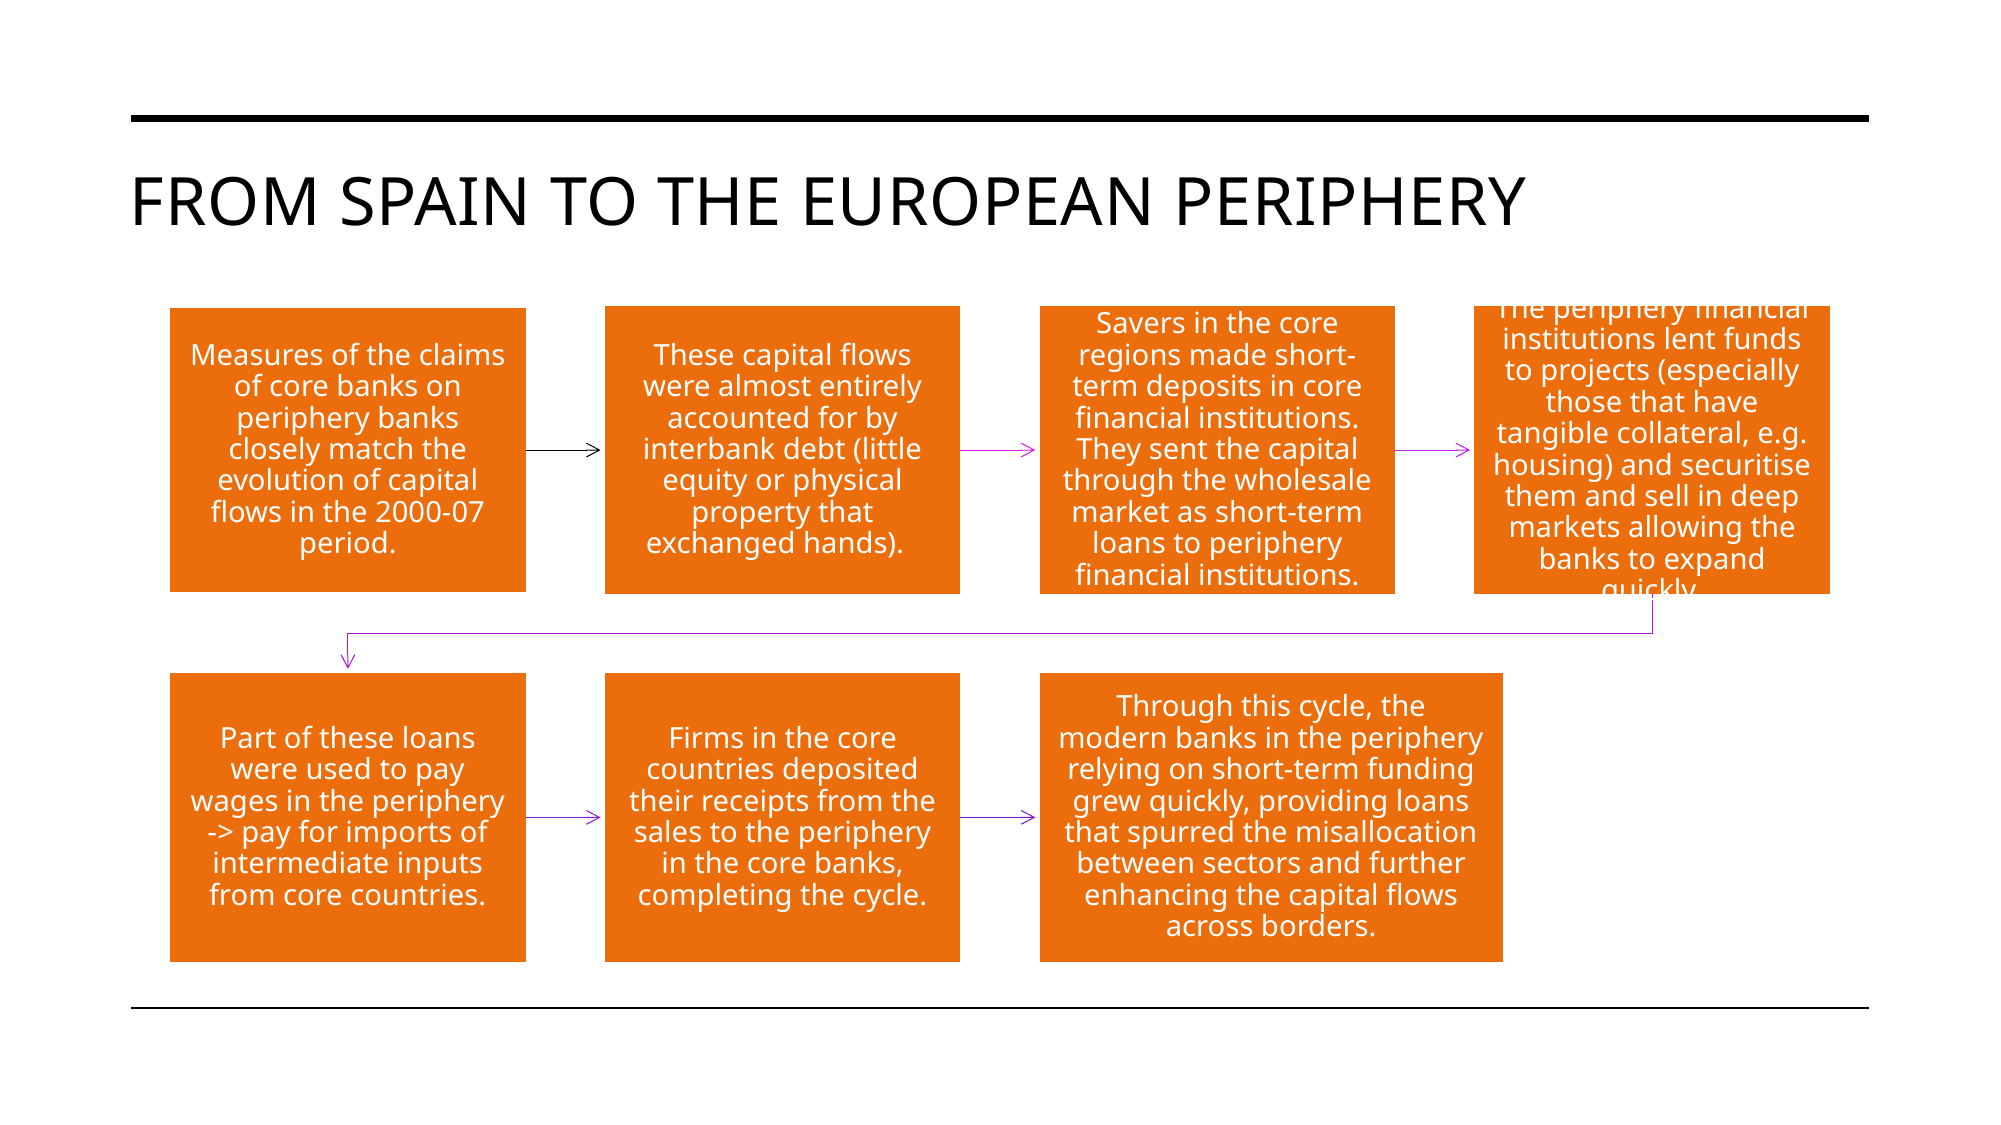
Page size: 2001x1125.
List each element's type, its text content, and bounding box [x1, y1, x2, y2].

title FROM SPAIN TO THE EUROPEAN PERIPHERY [114, 151, 1869, 236]
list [169, 278, 1830, 990]
